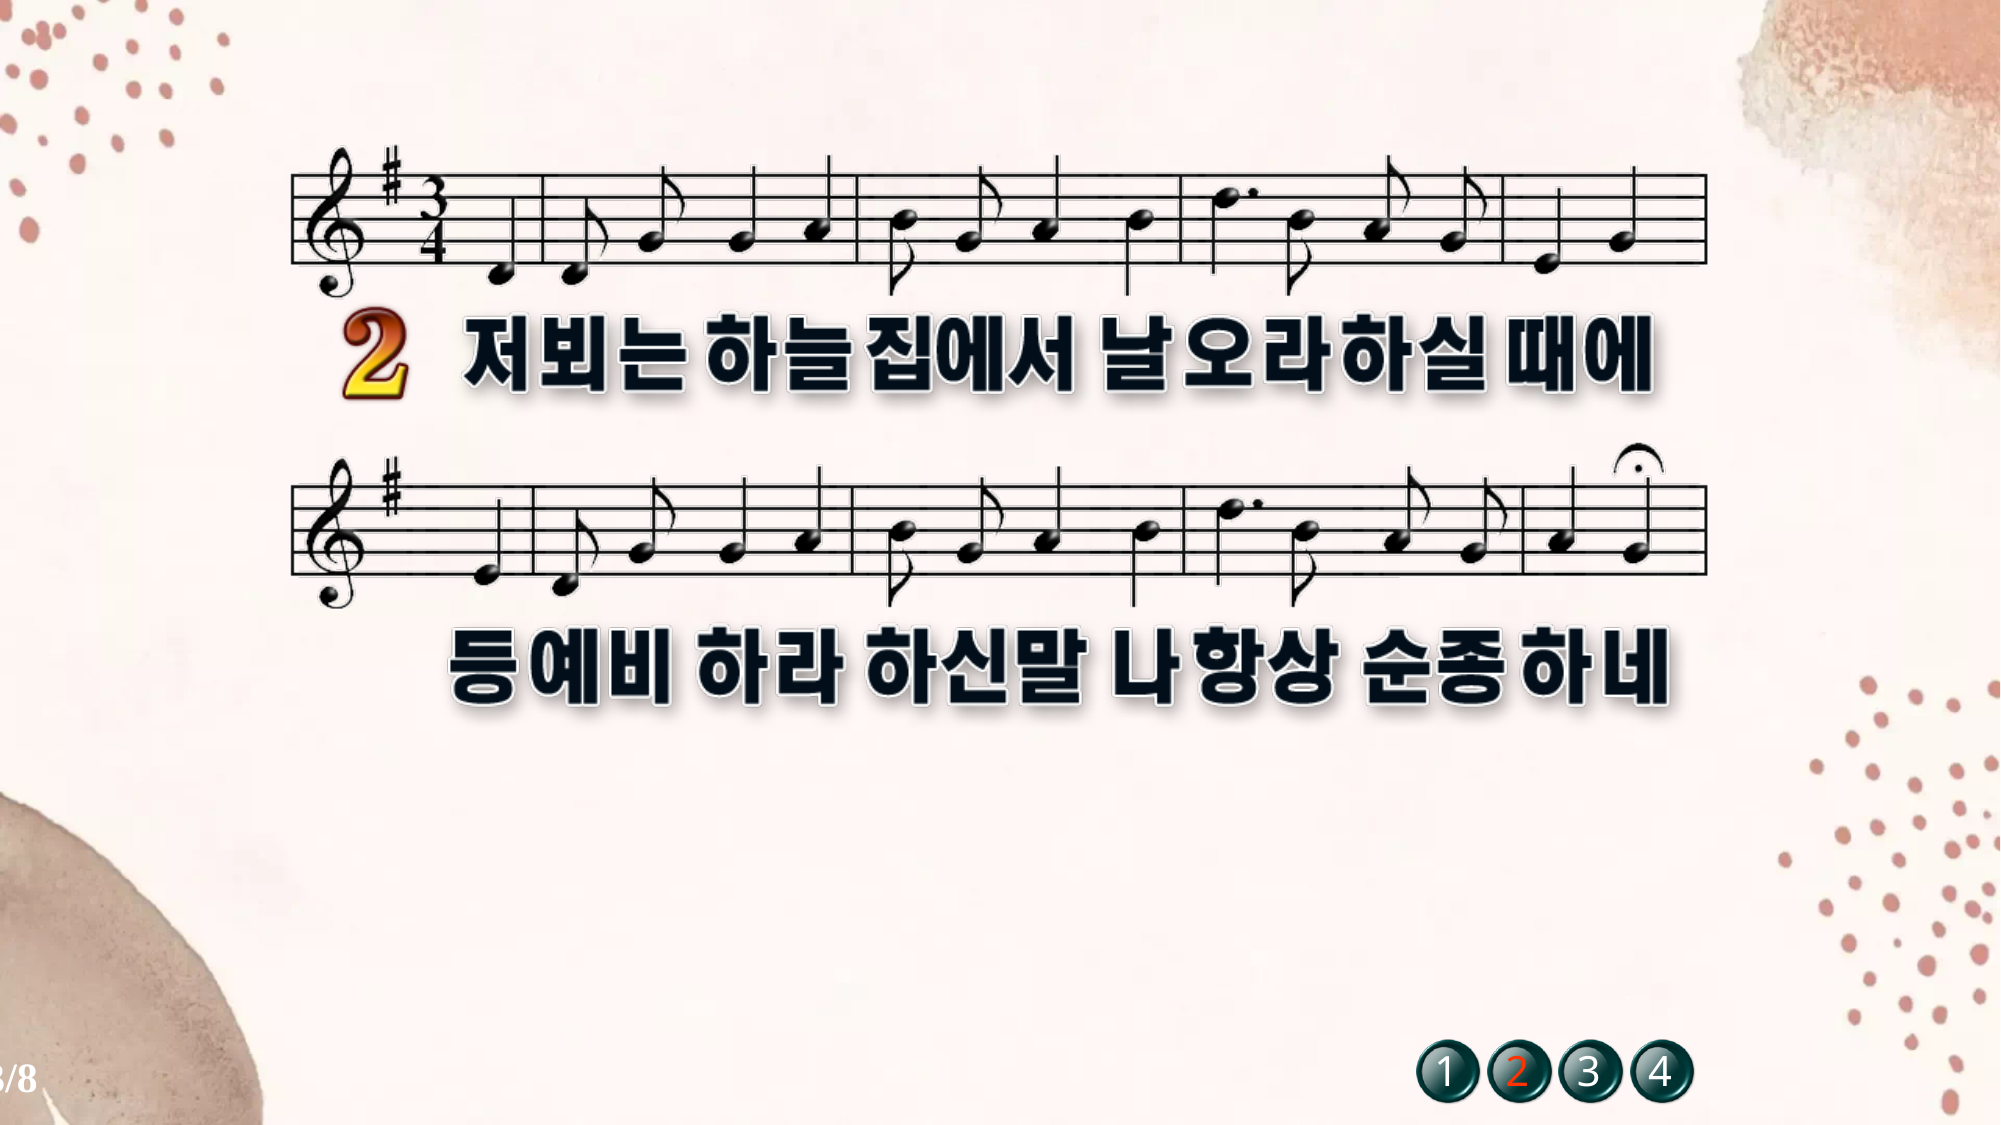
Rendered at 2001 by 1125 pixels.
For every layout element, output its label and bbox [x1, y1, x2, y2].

text_box [1555, 1035, 1626, 1106]
text_box [1627, 1035, 1697, 1106]
text_box [1484, 1035, 1555, 1106]
picture [0, 0, 2001, 1125]
text_box [1413, 1035, 1484, 1106]
